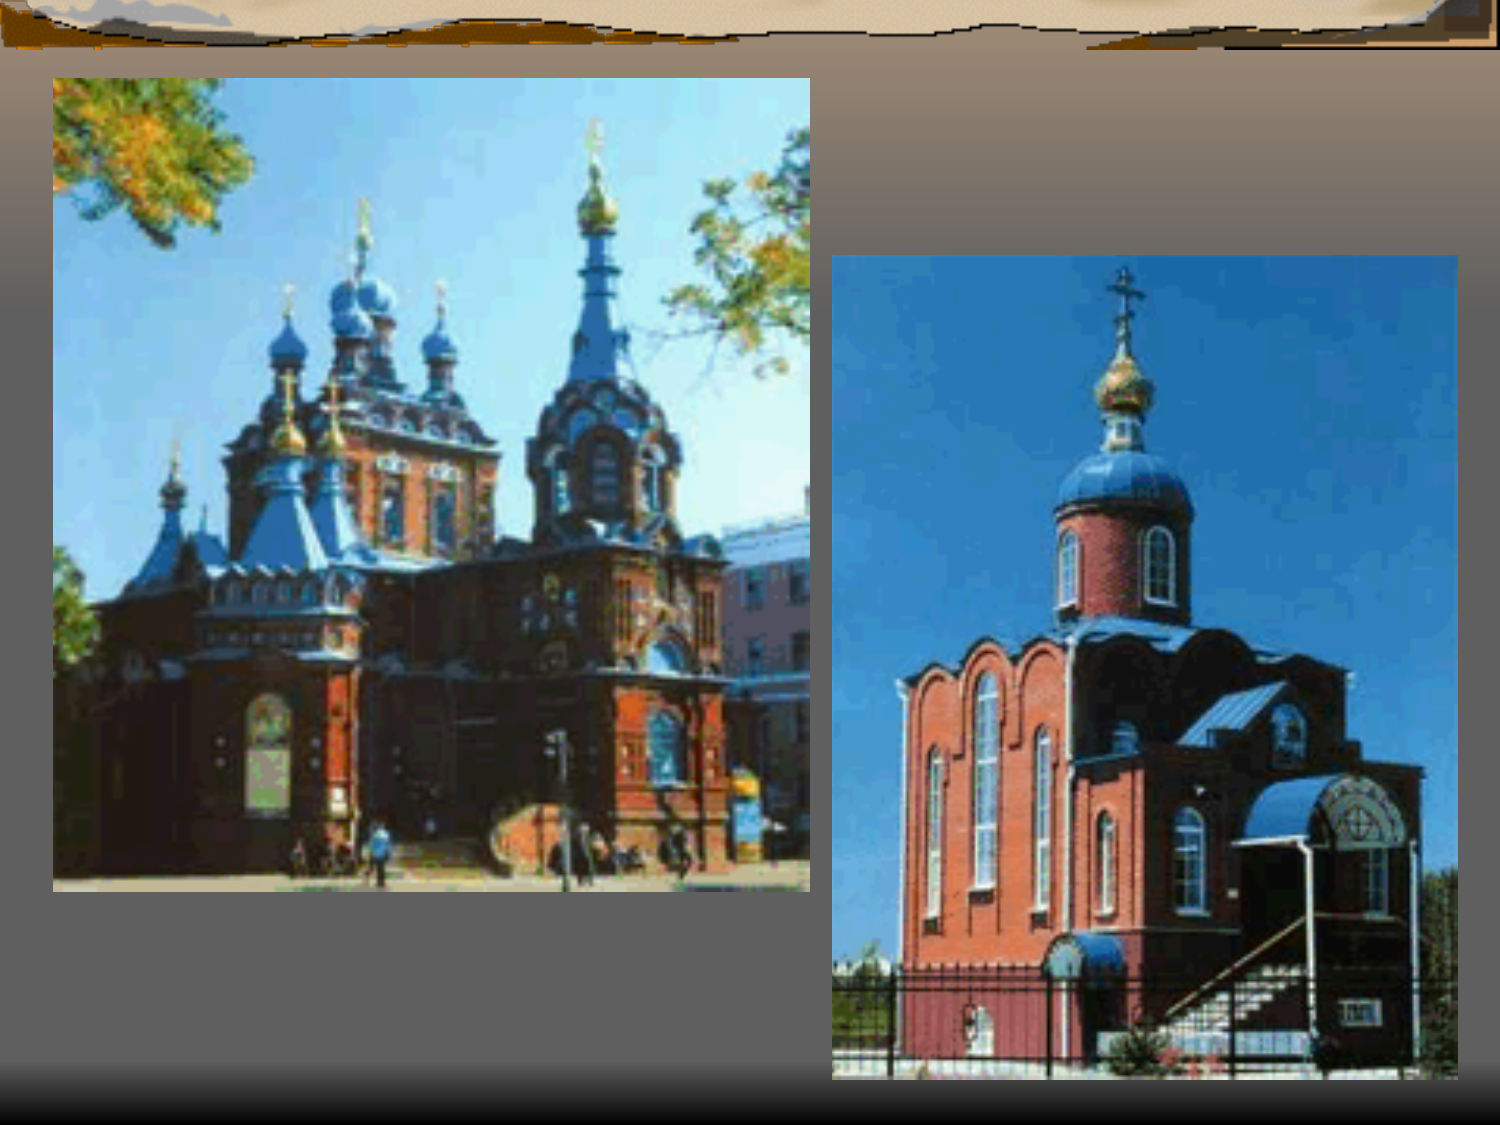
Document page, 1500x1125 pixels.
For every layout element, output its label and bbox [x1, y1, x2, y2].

picture [52, 77, 810, 892]
picture [832, 255, 1458, 1081]
picture [0, 0, 1500, 50]
